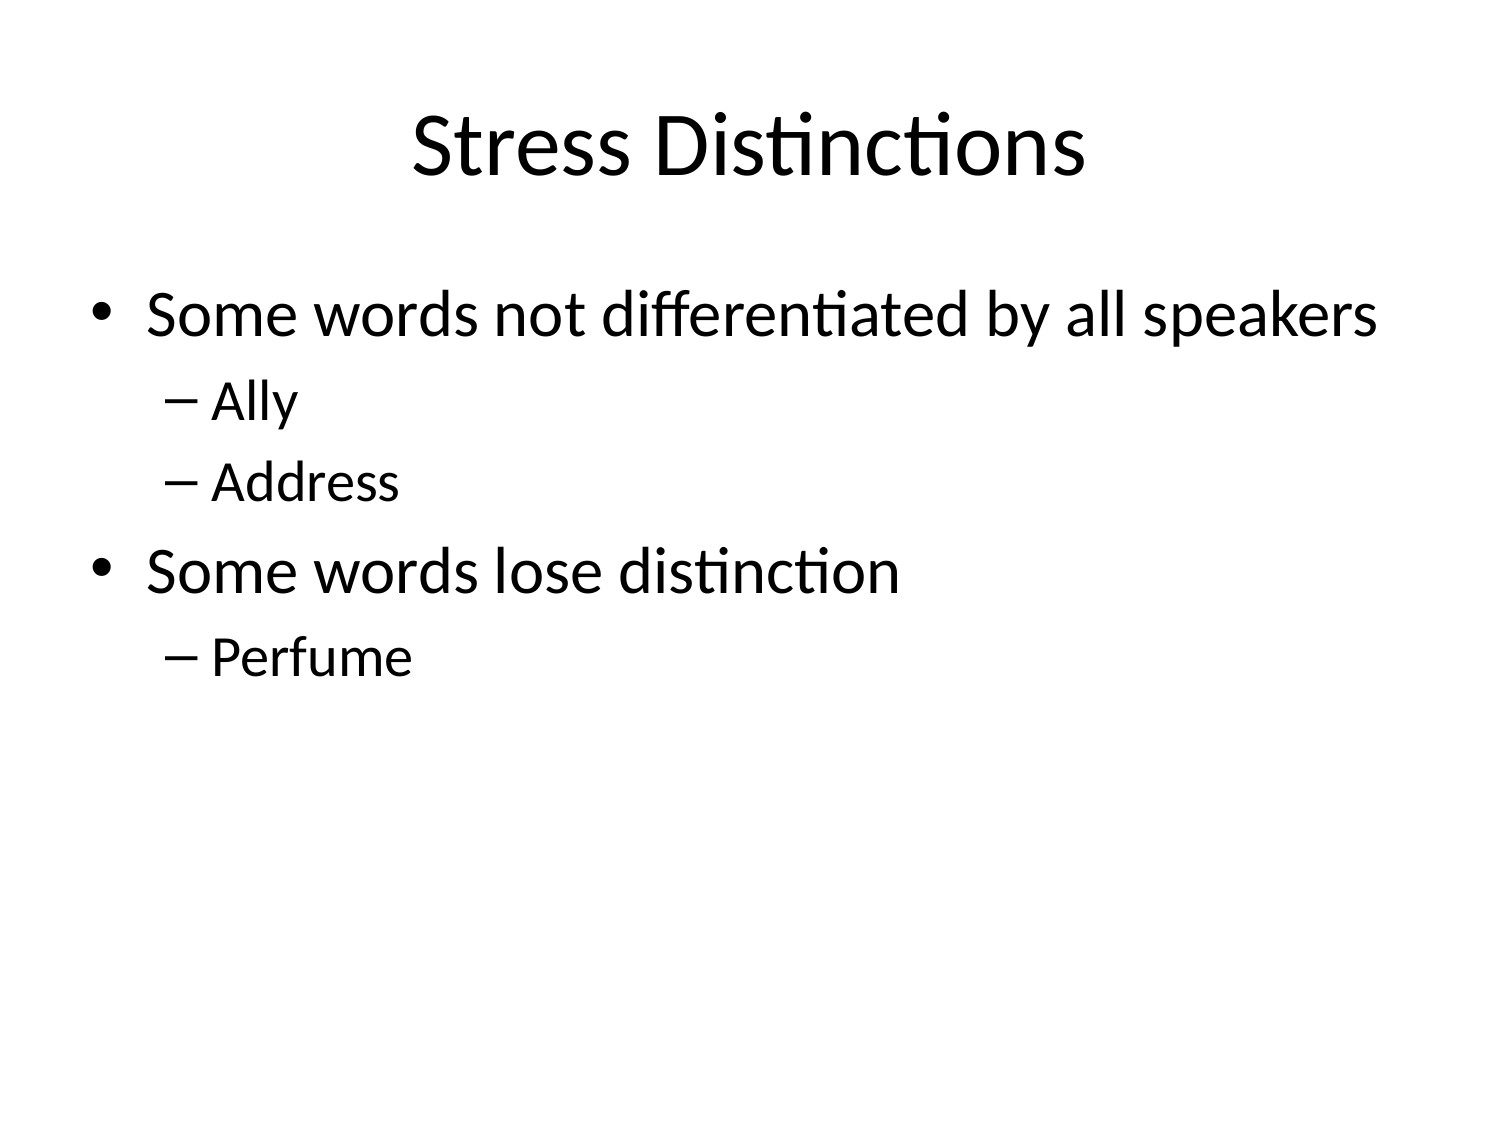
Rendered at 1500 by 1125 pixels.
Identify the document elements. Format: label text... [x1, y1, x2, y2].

list Some words not differentiated by all speakers Ally Address Some words lose distinction Perfume [75, 262, 1425, 1005]
title Stress Distinctions [75, 45, 1425, 233]
